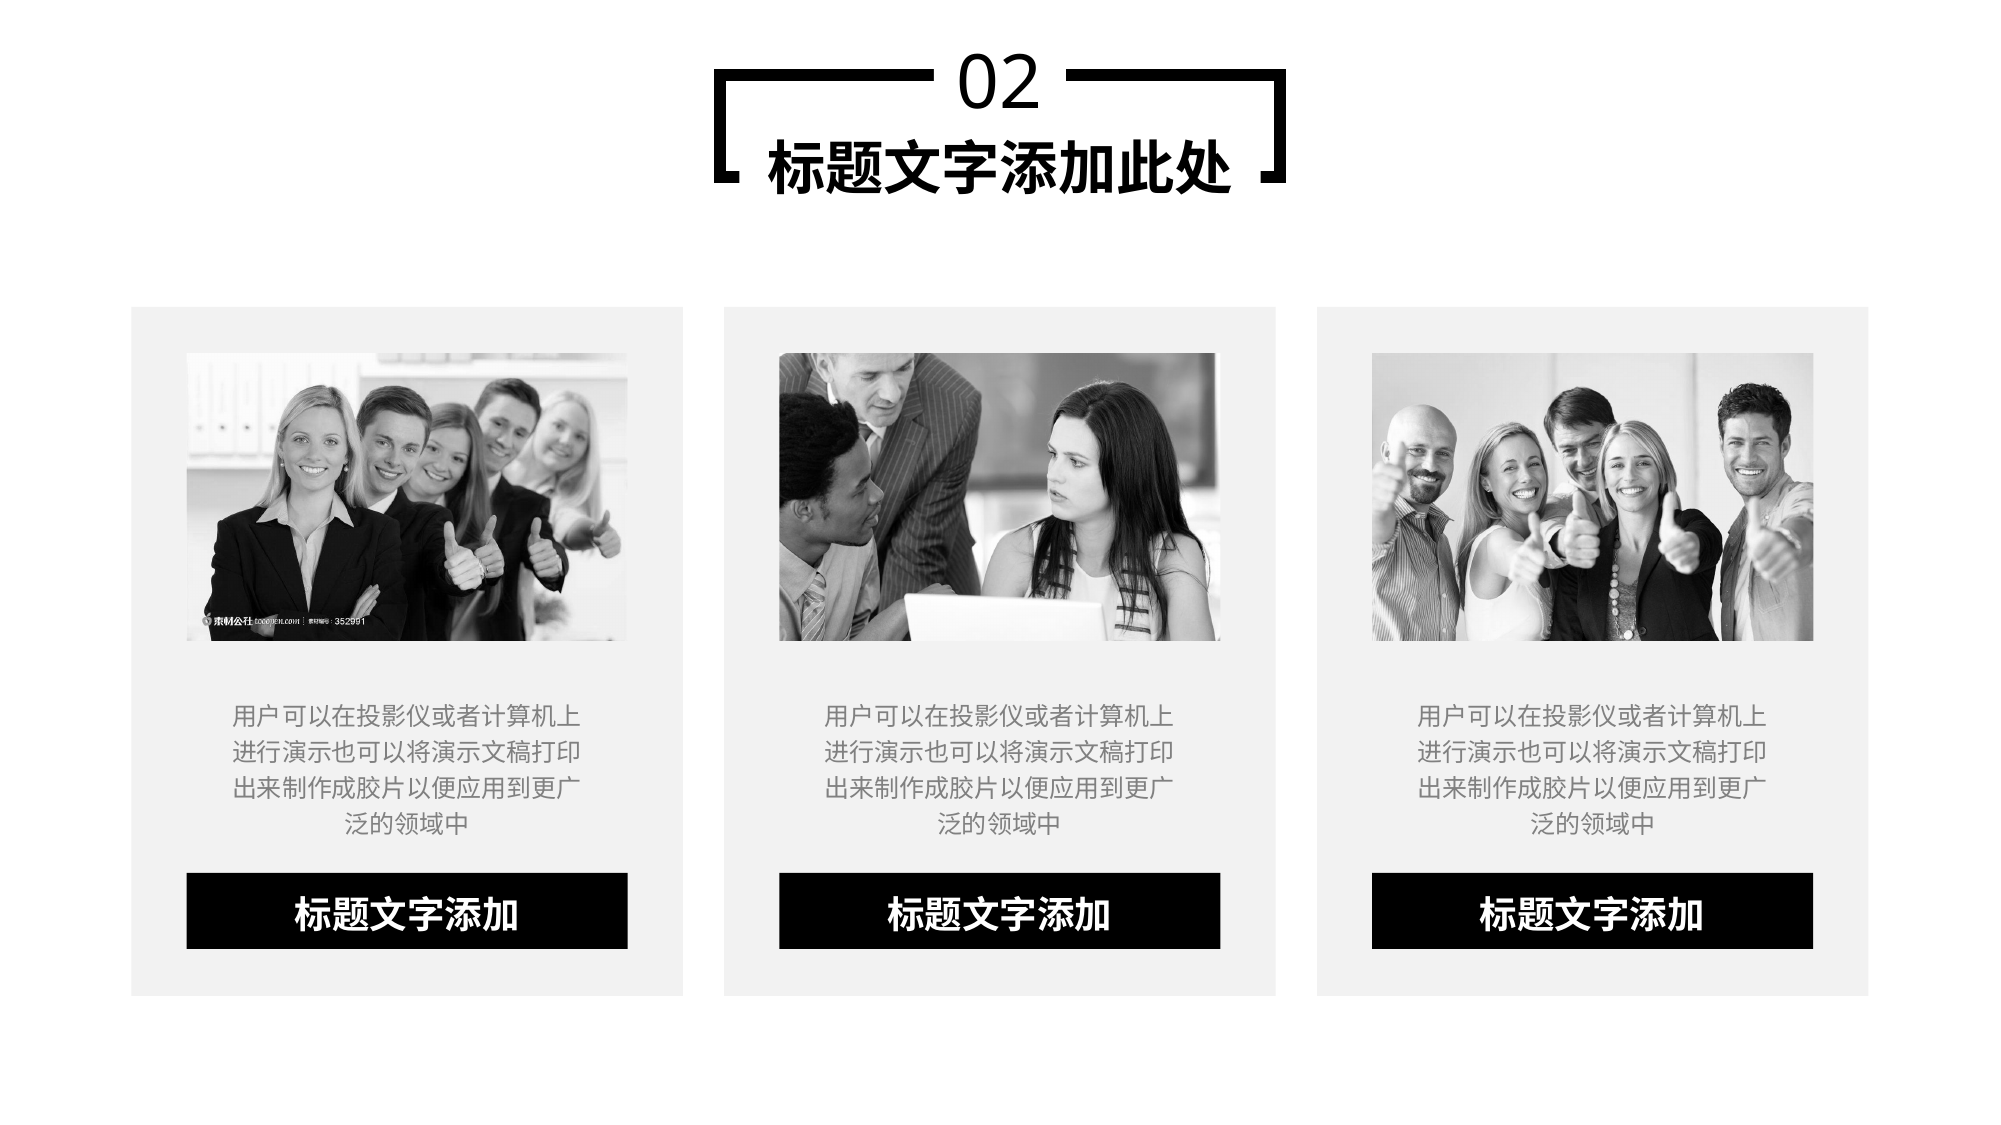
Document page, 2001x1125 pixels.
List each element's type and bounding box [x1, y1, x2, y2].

picture [779, 353, 1221, 641]
text_box [719, 26, 1280, 210]
text_box [186, 872, 629, 950]
text_box [205, 687, 609, 940]
picture [1372, 353, 1814, 641]
text_box [1391, 687, 1794, 940]
text_box [778, 872, 1221, 950]
text_box [798, 687, 1201, 940]
text_box [131, 306, 683, 996]
text_box [724, 306, 1276, 996]
text_box [1317, 306, 1869, 996]
text_box [1371, 872, 1814, 950]
picture [186, 353, 628, 641]
